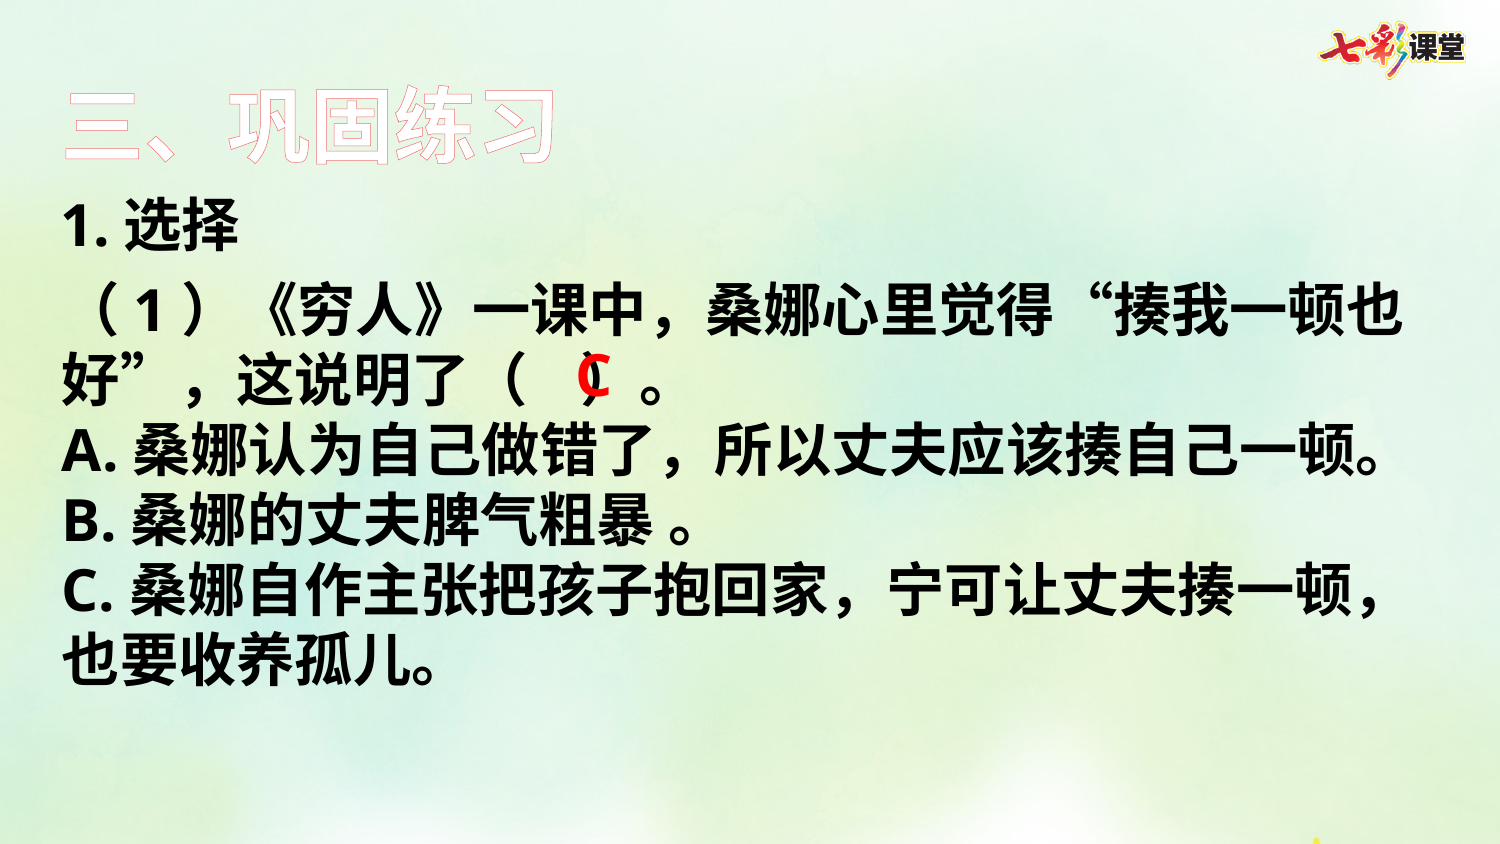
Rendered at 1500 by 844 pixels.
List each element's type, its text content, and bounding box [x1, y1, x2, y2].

text_box 三、巩固练习 [49, 67, 585, 179]
text_box 1.选择 [45, 180, 256, 266]
picture [0, 0, 1500, 844]
text_box （1）《穷人》一课中，桑娜心里觉得“揍我一顿也好”，这说明了（ ）。 A.桑娜认为自己做错了，所以丈夫应该揍自己一顿。 B.桑娜的丈夫脾气粗暴 。 C.桑娜自作主张把孩子抱回家，宁可让丈夫揍一顿，也要收养孤儿。 [47, 266, 1435, 701]
text_box C [560, 330, 644, 415]
